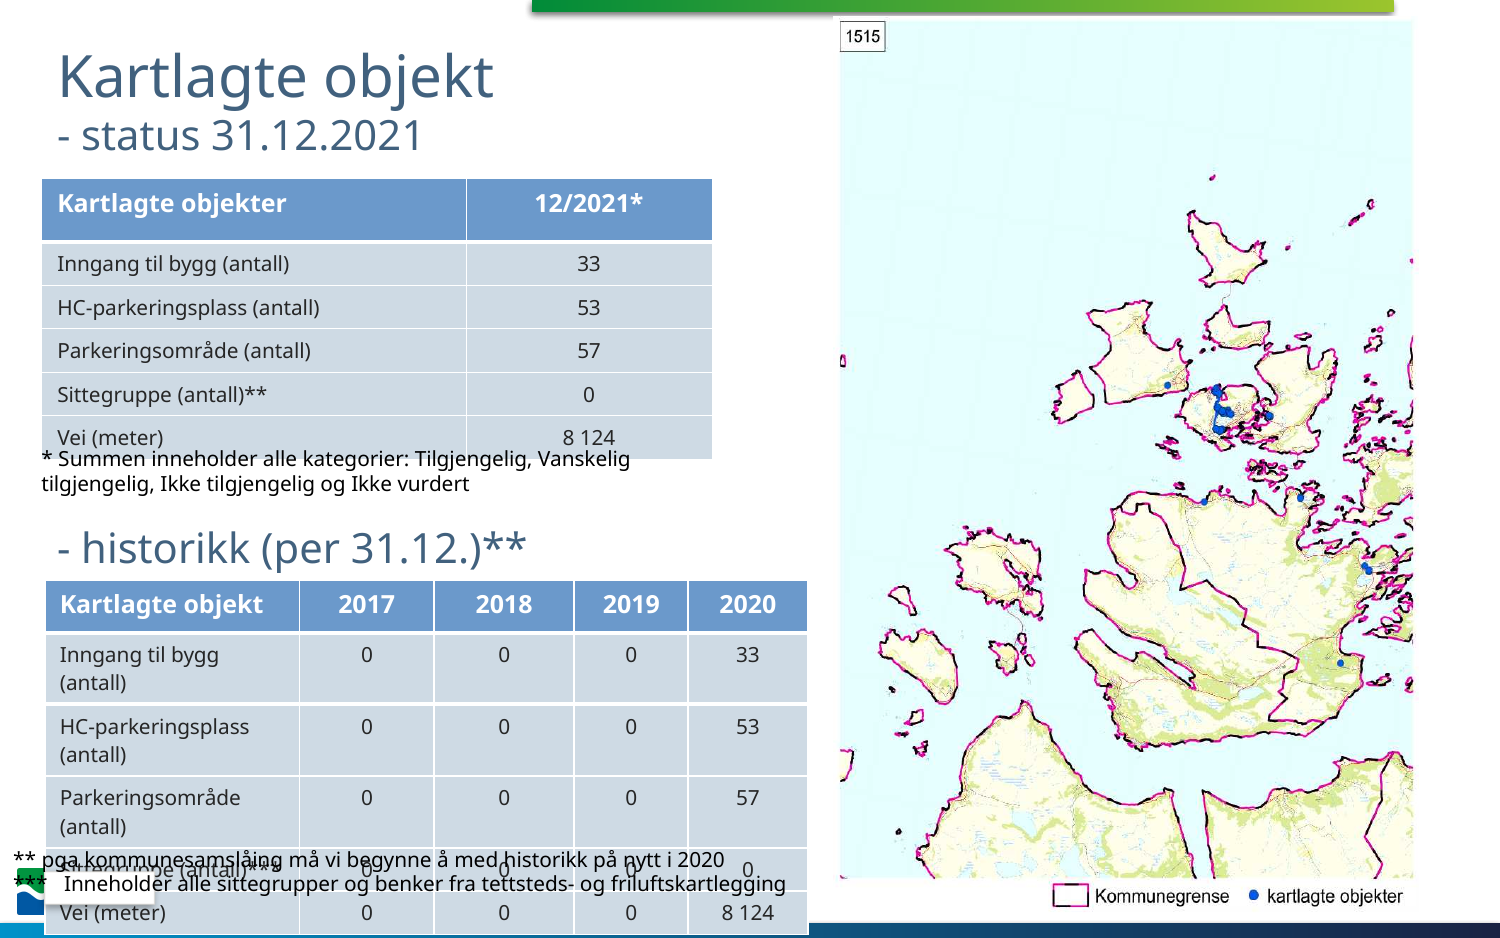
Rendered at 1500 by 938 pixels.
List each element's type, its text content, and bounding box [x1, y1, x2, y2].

table_cell 57 [689, 777, 807, 847]
table_cell 0 [575, 635, 687, 702]
text_box - historikk (per 31.12.)** [42, 496, 828, 580]
table_cell 53 [467, 286, 712, 328]
picture [833, 16, 1419, 913]
table_cell 0 [435, 904, 573, 934]
table_cell 0 [435, 777, 573, 838]
table_cell HC-parkeringsplass (antall) [46, 706, 299, 775]
table_cell 0 [575, 904, 687, 934]
text_box Kartlagte objekt - status 31.12.2021 [42, 24, 828, 167]
table_cell Parkeringsområde (antall) [42, 329, 466, 372]
table_cell Vei (meter) [46, 904, 299, 934]
table_cell 0 [467, 373, 712, 415]
table_cell Inngang til bygg (antall) [42, 244, 466, 285]
table_cell 0 [300, 904, 433, 934]
table_cell 0 [575, 777, 687, 838]
table_cell 33 [467, 244, 712, 285]
table_cell 8 124 [467, 416, 712, 459]
table_cell Parkeringsområde (antall) [46, 777, 299, 838]
table_cell 0 [435, 635, 573, 702]
table_header 2018 [435, 581, 573, 631]
table_cell 53 [689, 706, 807, 775]
text_box ** pga kommunesamslåing må vi begynne å med historikk på nytt i 2020 *** Inneholder alle sittegrupper og benker fra tettsteds- og friluftskartlegging [0, 838, 802, 904]
table_header 2017 [300, 581, 433, 631]
table_header 2020 [689, 581, 807, 631]
table_header Kartlagte objekt [46, 581, 299, 631]
table_cell 0 [435, 706, 573, 775]
table_cell Inngang til bygg (antall) [46, 635, 299, 702]
table_cell 57 [467, 329, 712, 372]
text_box * Summen inneholder alle kategorier: Tilgjengelig, Vanskelig tilgjengelig, Ikke tilgjengelig og Ikke vurdert [26, 438, 711, 504]
table_cell Sittegruppe (antall)** [42, 373, 466, 415]
table_cell 8 124 [689, 892, 807, 934]
table_cell 0 [802, 849, 807, 890]
table_cell Vei (meter) [42, 416, 466, 438]
table_cell 33 [689, 635, 807, 702]
table_cell 0 [300, 635, 433, 702]
table_cell 0 [300, 706, 433, 775]
table_cell HC-parkeringsplass (antall) [42, 286, 466, 328]
table_header 2019 [575, 581, 687, 631]
table_header 12/2021* [467, 179, 712, 240]
table_cell 0 [300, 777, 433, 838]
table_header Kartlagte objekter [42, 179, 466, 240]
table_cell 0 [575, 706, 687, 775]
